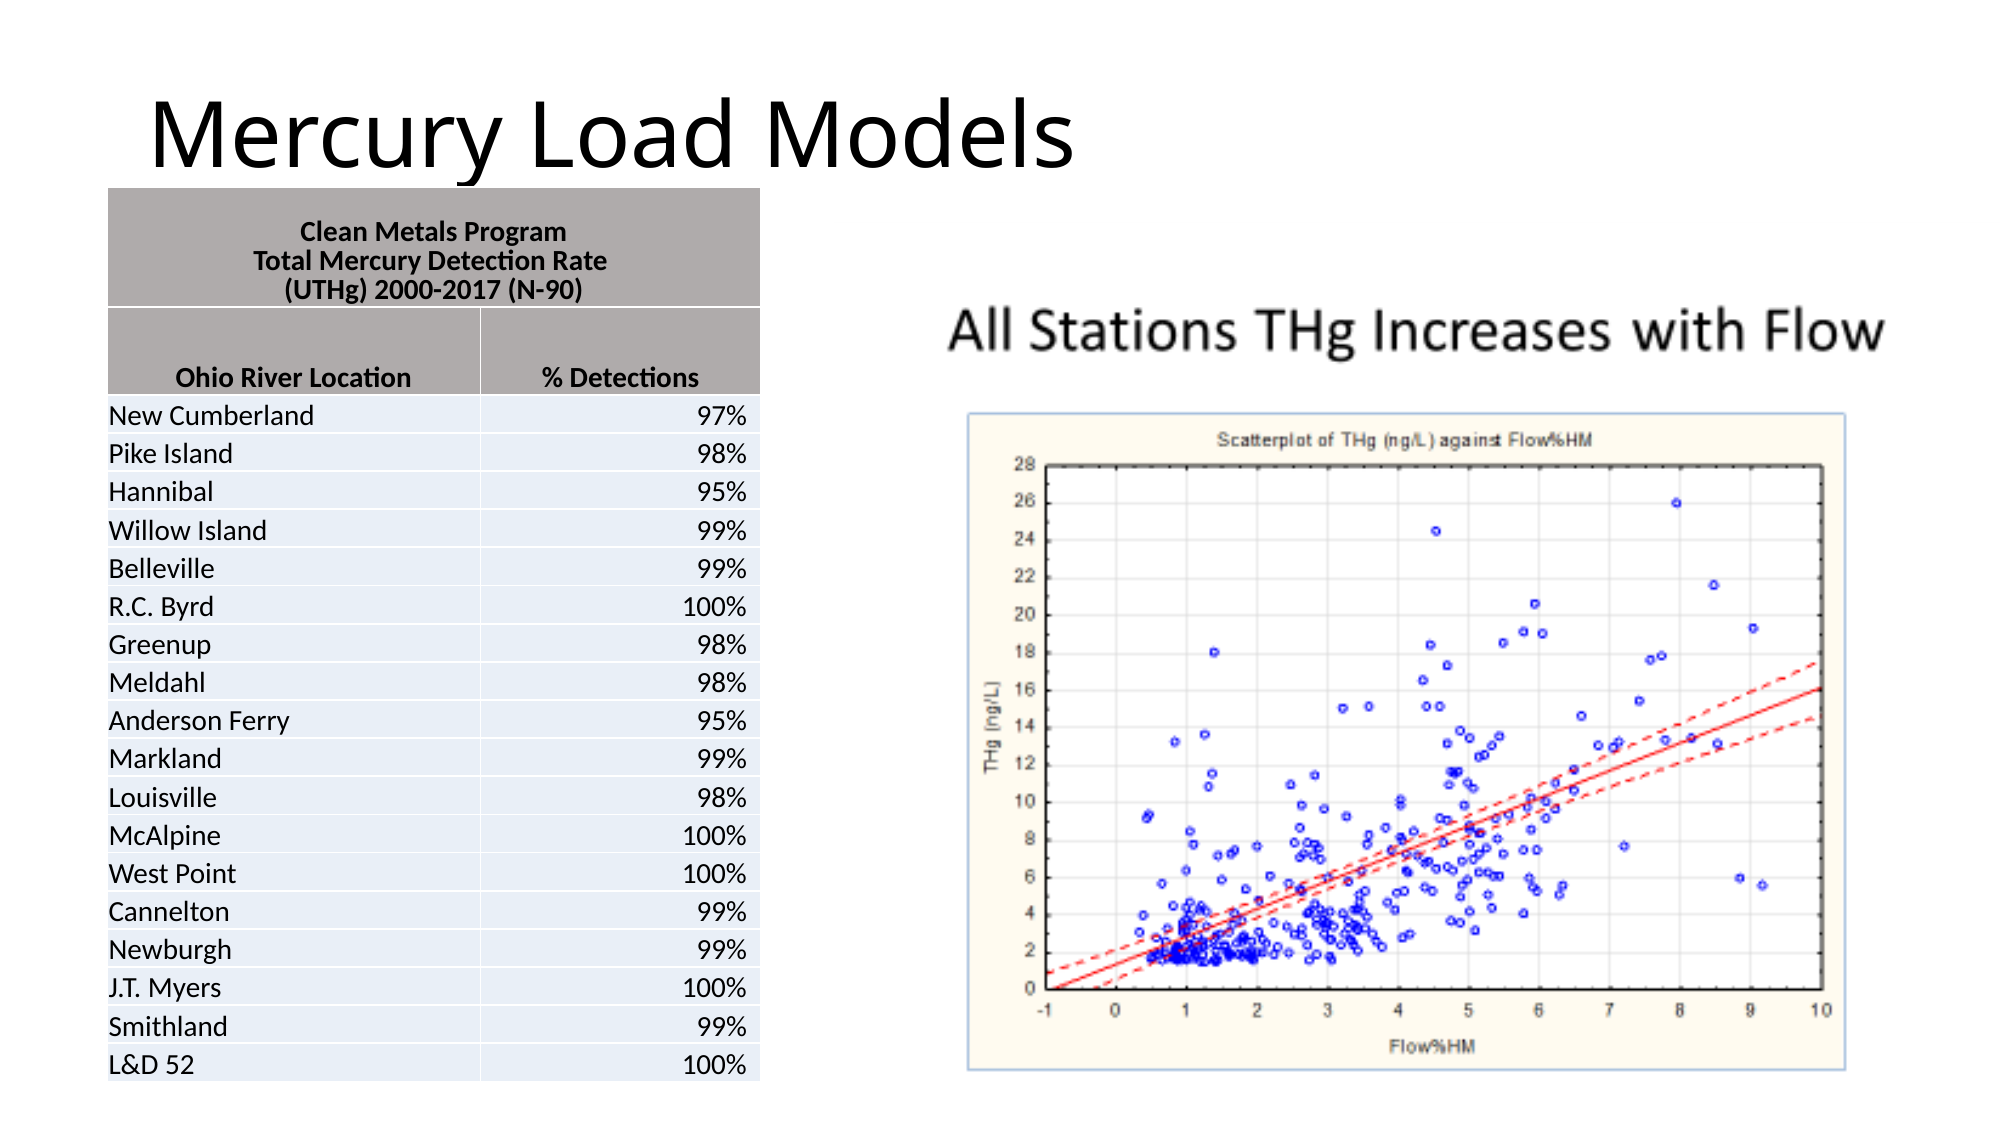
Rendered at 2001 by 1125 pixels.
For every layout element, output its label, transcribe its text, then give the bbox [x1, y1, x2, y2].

table_cell Louisville [108, 777, 480, 814]
table_cell 100% [481, 1044, 760, 1081]
title Mercury Load Models [131, 28, 1857, 247]
table_cell Anderson Ferry [108, 701, 480, 737]
table_cell 97% [481, 396, 760, 432]
table_cell 100% [481, 968, 760, 1004]
table_cell Newburgh [108, 930, 480, 966]
table_cell Meldahl [108, 663, 480, 699]
table_cell % Detections [481, 308, 760, 394]
table_cell 98% [481, 663, 760, 699]
table_cell 100% [481, 815, 760, 852]
table_cell R.C. Byrd [108, 586, 480, 623]
table_cell West Point [108, 853, 480, 890]
table_cell 99% [481, 548, 760, 585]
table_cell 98% [481, 625, 760, 661]
table_cell 95% [481, 701, 760, 737]
table_cell 100% [481, 853, 760, 890]
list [834, 221, 2000, 1097]
table_header Clean Metals Program Total Mercury Detection Rate (UTHg) 2000-2017 (N-90) [108, 188, 760, 306]
table_cell Ohio River Location [108, 308, 480, 394]
table_cell 98% [481, 777, 760, 814]
table_cell 99% [481, 1006, 760, 1042]
table_cell 98% [481, 434, 760, 470]
table_cell New Cumberland [108, 396, 480, 432]
table_cell L&D 52 [108, 1044, 480, 1081]
table_cell Hannibal [108, 472, 480, 508]
table_cell Markland [108, 739, 480, 775]
table_cell Cannelton [108, 892, 480, 928]
table_cell 100% [481, 586, 760, 623]
table_cell Belleville [108, 548, 480, 585]
table_cell 99% [481, 930, 760, 966]
table_cell Willow Island [108, 510, 480, 546]
table_cell Greenup [108, 625, 480, 661]
table_cell Pike Island [108, 434, 480, 470]
table_cell 99% [481, 892, 760, 928]
table_cell J.T. Myers [108, 968, 480, 1004]
table_cell 95% [481, 472, 760, 508]
table_cell 99% [481, 510, 760, 546]
table_cell 99% [481, 739, 760, 775]
table_cell Smithland [108, 1006, 480, 1042]
table_cell McAlpine [108, 815, 480, 852]
